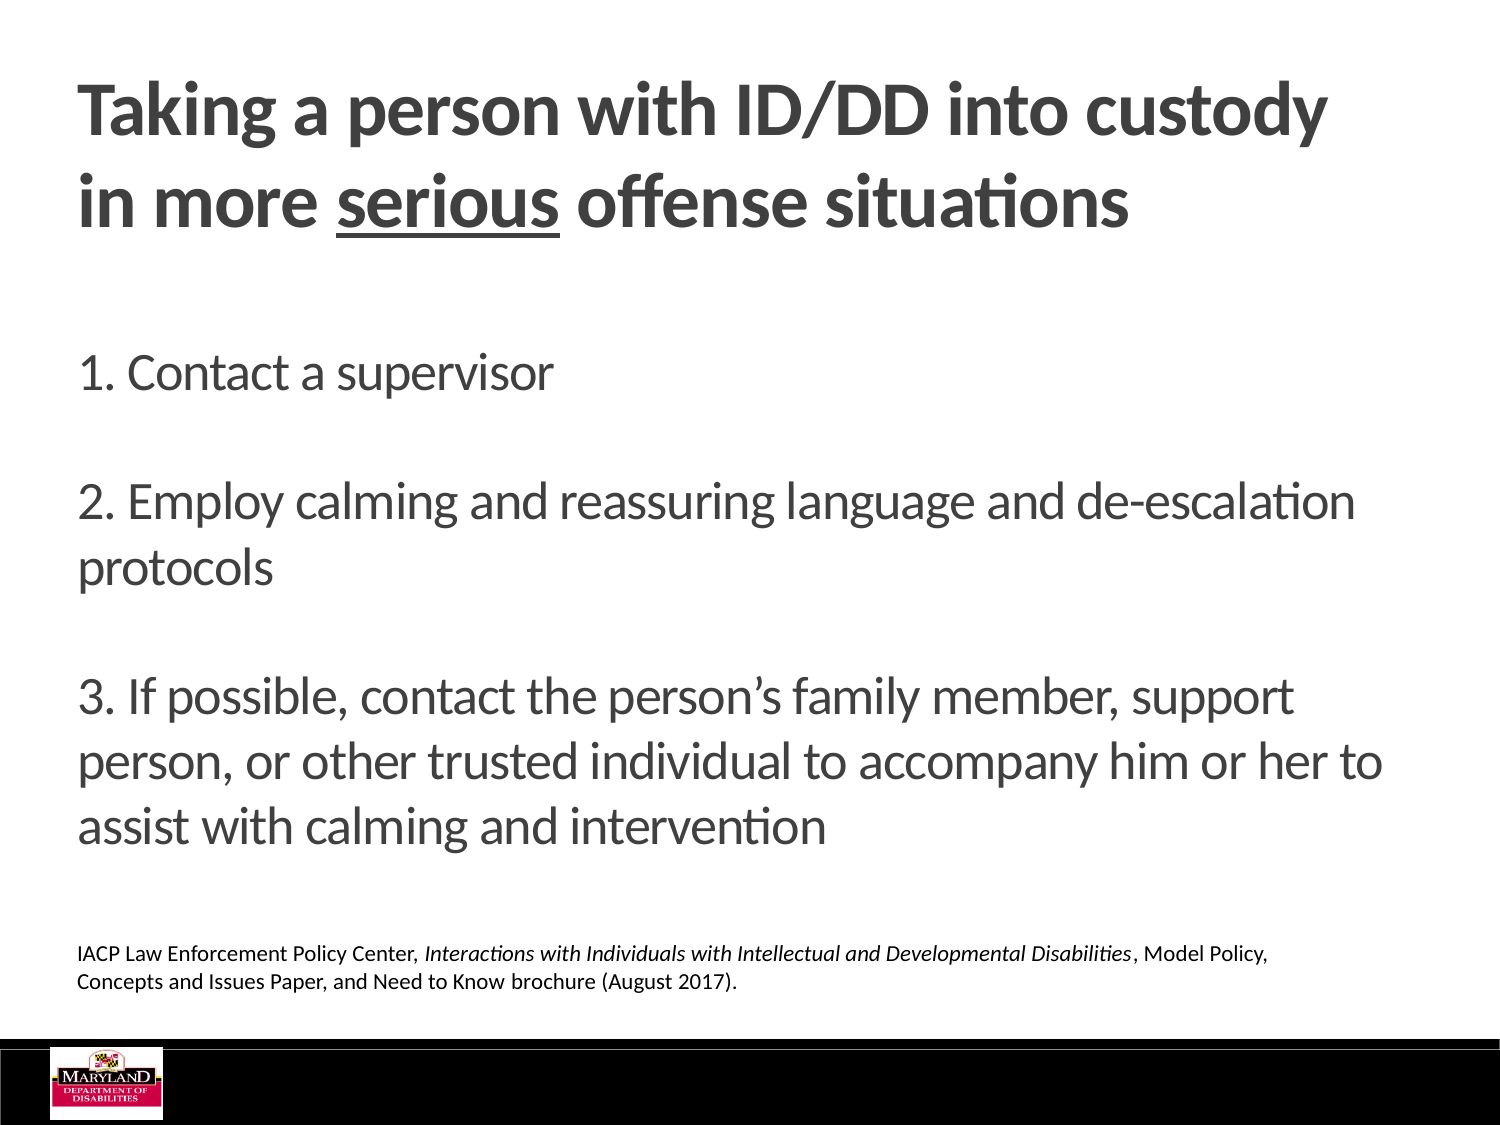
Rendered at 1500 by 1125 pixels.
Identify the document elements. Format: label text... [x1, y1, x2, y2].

text_box IACP Law Enforcement Policy Center, Interactions with Individuals with Intellectual and Developmental Disabilities, Model Policy, Concepts and Issues Paper, and Need to Know brochure (August 2017). [62, 931, 1371, 1002]
picture [50, 1047, 163, 1120]
title Taking a person with ID/DD into custody in more serious offense situations 1. Contact a supervisor 2. Employ calming and reassuring language and de-escalation protocols 3. If possible, contact the person’s family member, support person, or other trusted individual to accompany him or her to assist with calming and intervention [62, 50, 1413, 1005]
